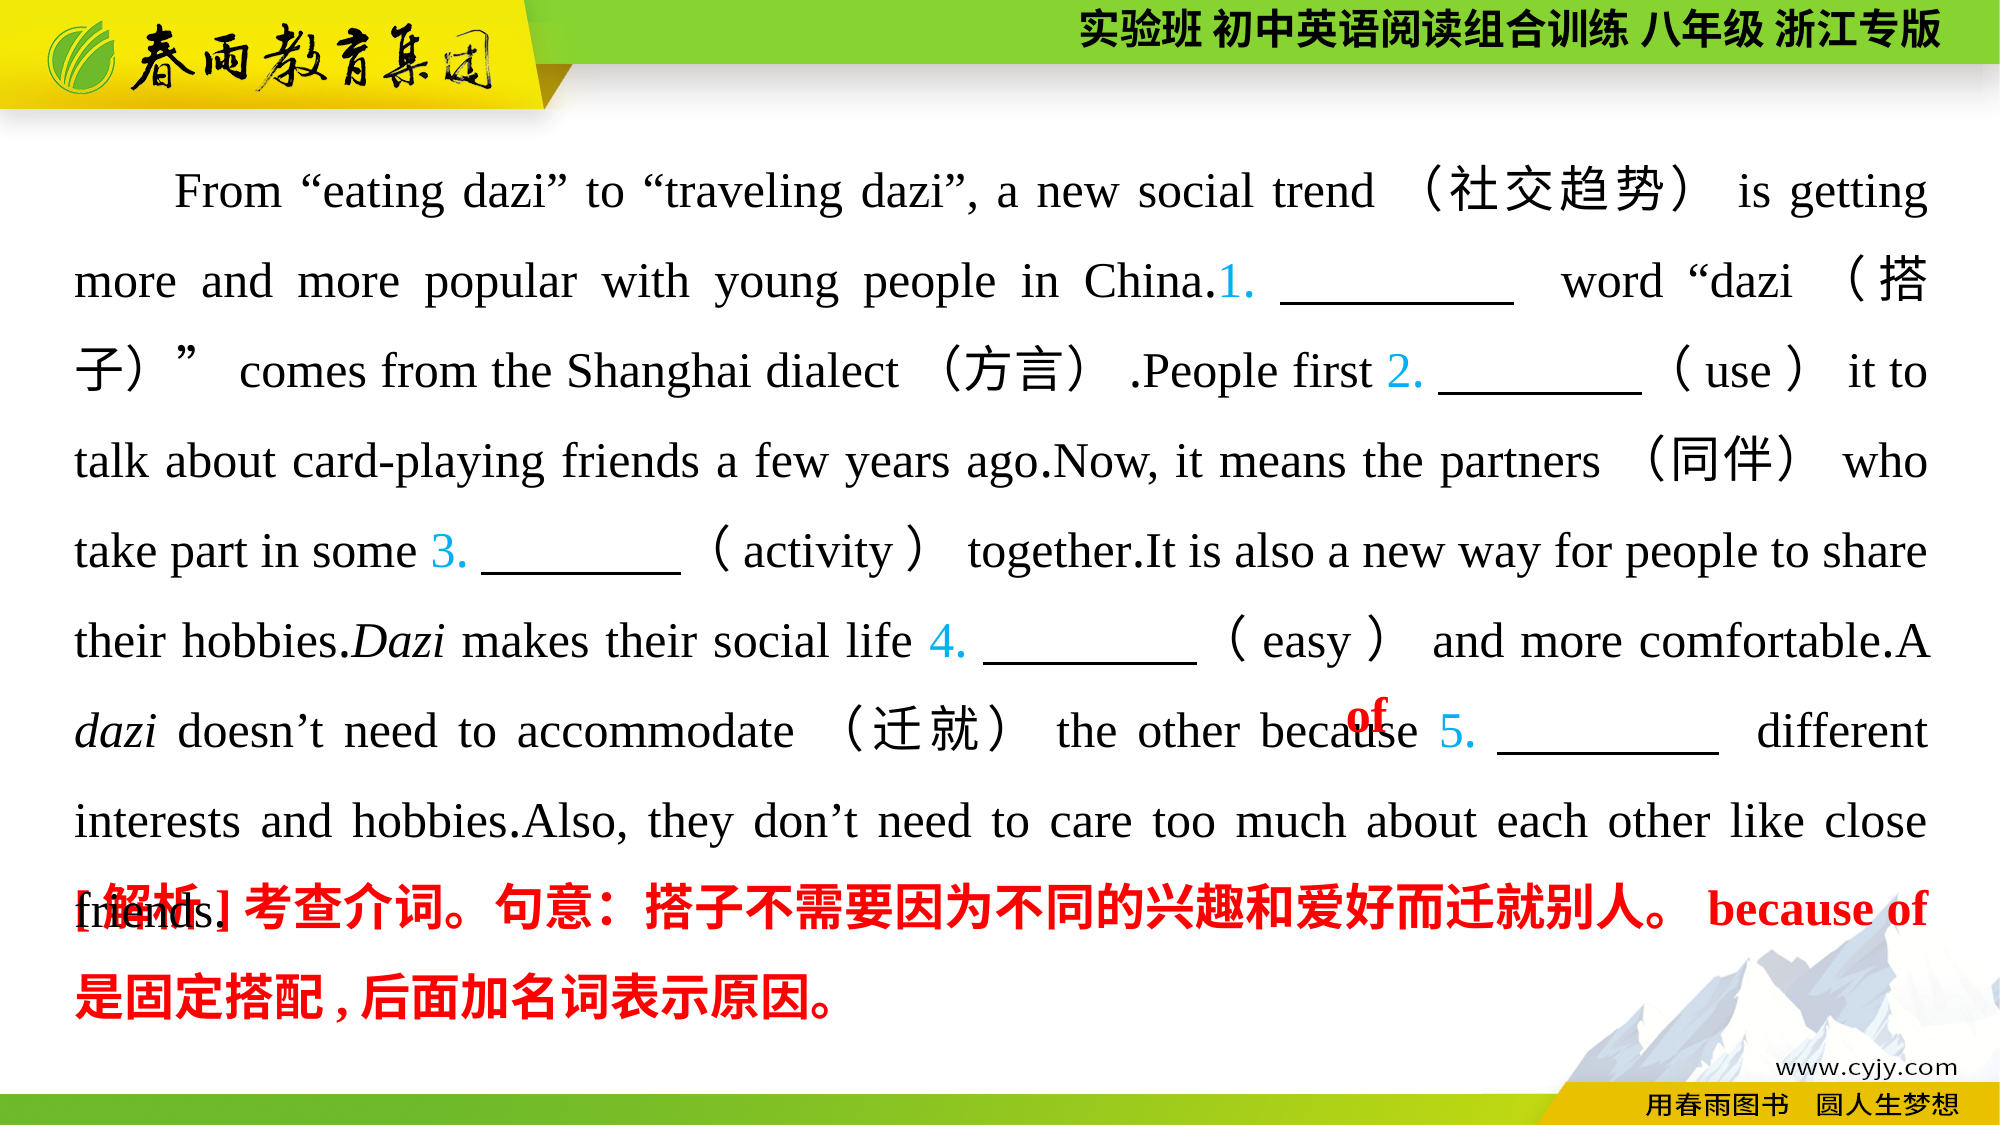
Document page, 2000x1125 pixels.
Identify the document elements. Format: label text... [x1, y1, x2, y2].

list From “eating dazi” to “traveling dazi”, a new social trend（社交趋势）is getting more and more popular with young people in China.1. word “dazi（搭子）”comes from the Shanghai dialect（方言）.People first 2. （use）it to talk about card-playing friends a few years ago.Now, it means the partners（同伴）who take part in some 3. （activity）together.It is also a new way for people to share their hobbies.Dazi makes their social life 4. （easy）and more comfortable.A dazi doesn’t need to accommodate（迁就）the other because 5. different interests and hobbies.Also, they don’t need to care too much about each other like close friends. [59, 120, 1944, 851]
text_box of [1331, 675, 1403, 750]
picture [0, 0, 2000, 1125]
text_box [解析]考查介词。句意：搭子不需要因为不同的兴趣和爱好而迁就别人。because of 是固定搭配,后面加名词表示原因。 [59, 851, 1944, 1033]
